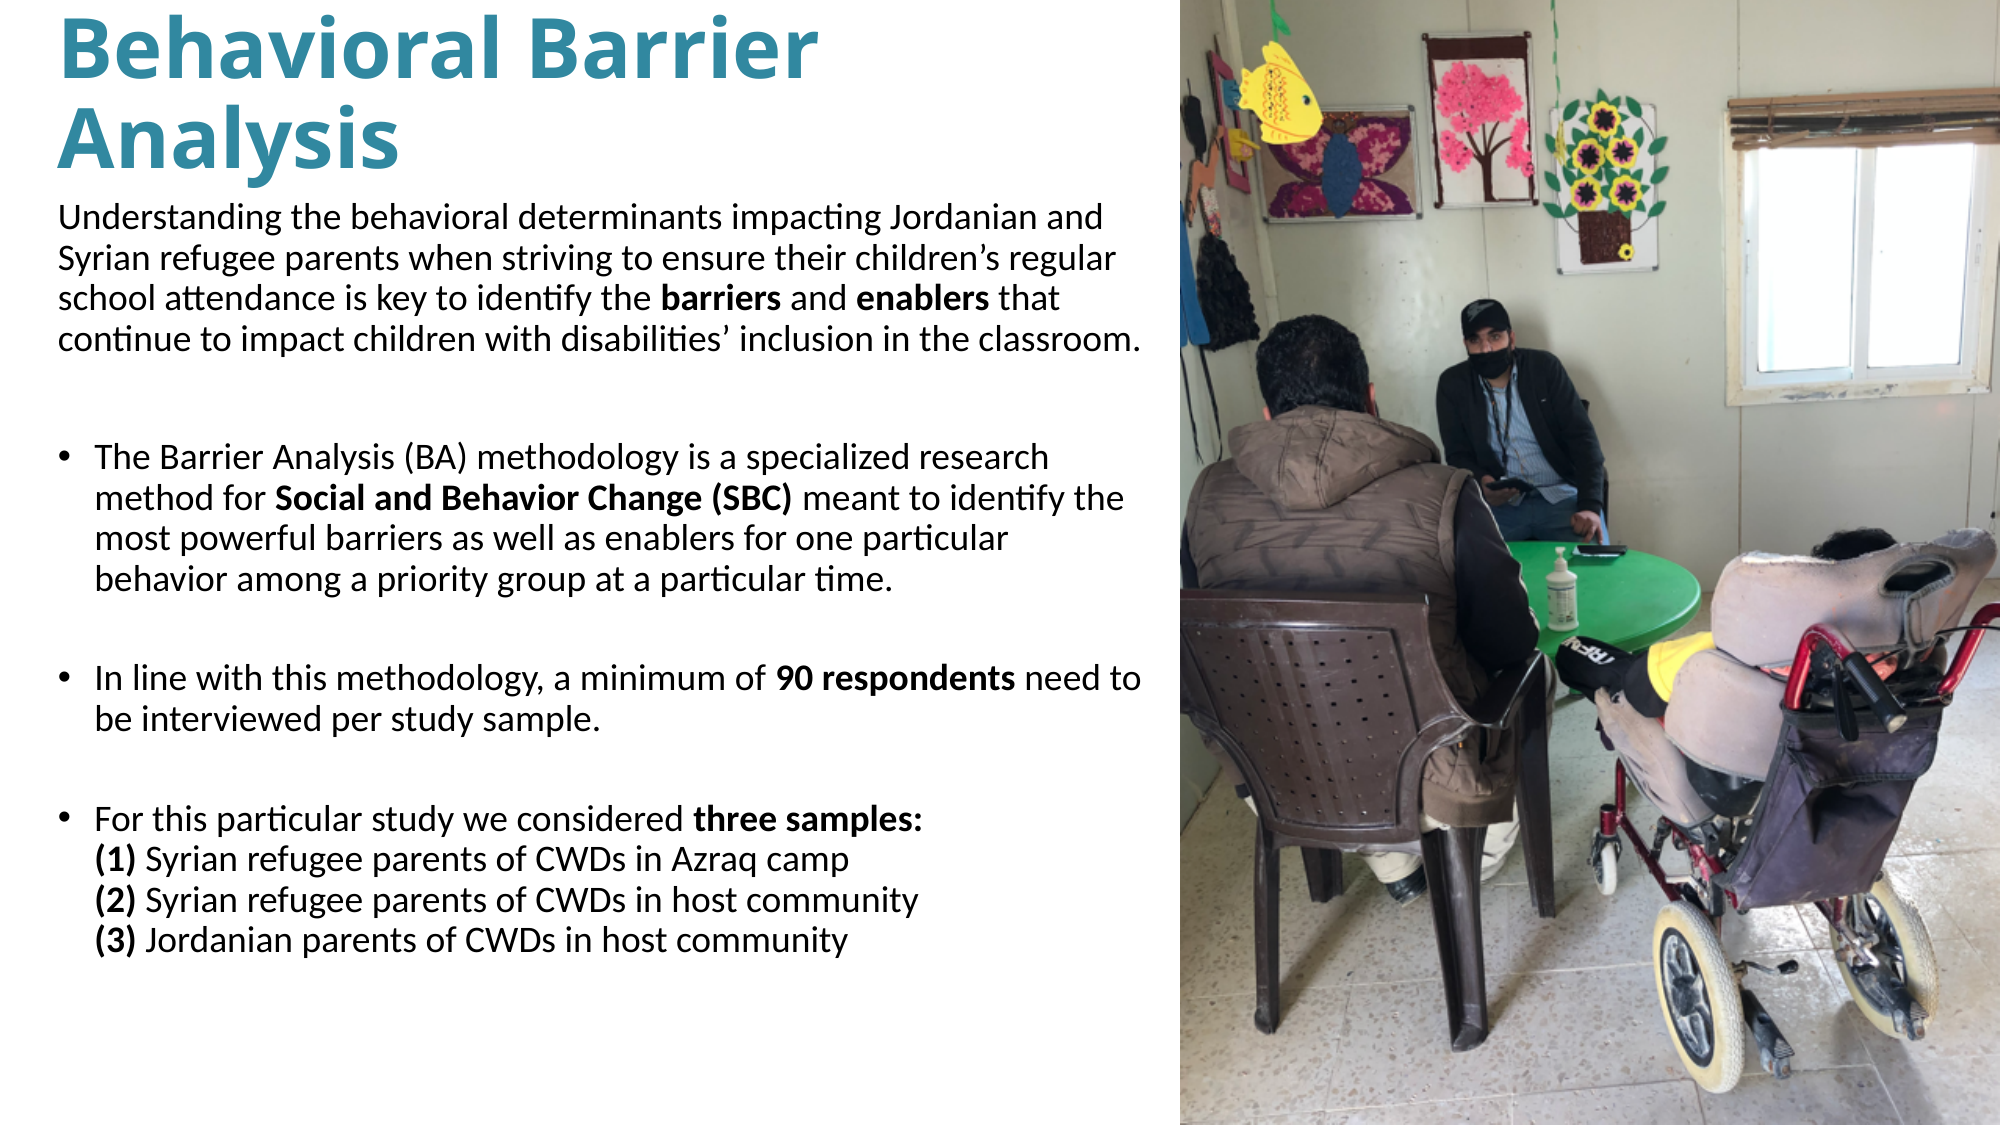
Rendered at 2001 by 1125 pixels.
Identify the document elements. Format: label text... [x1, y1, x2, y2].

text_box [0, 0, 1180, 1125]
list Understanding the behavioral determinants impacting Jordanian and Syrian refugee parents when striving to ensure their children’s regular school attendance is key to identify the barriers and enablers that continue to impact children with disabilities’ inclusion in the classroom. The Barrier Analysis (BA) methodology is a specialized research method for Social and Behavior Change (SBC) meant to identify the most powerful barriers as well as enablers for one particular behavior among a priority group at a particular time. In line with this methodology, a minimum of 90 respondents need to be interviewed per study sample. For this particular study we considered three samples: (1) Syrian refugee parents of CWDs in Azraq camp (2) Syrian refugee parents of CWDs in host community (3) Jordanian parents of CWDs in host community [42, 189, 1160, 973]
picture [1180, 0, 2000, 1125]
title Behavioral Barrier Analysis [42, 0, 1028, 189]
